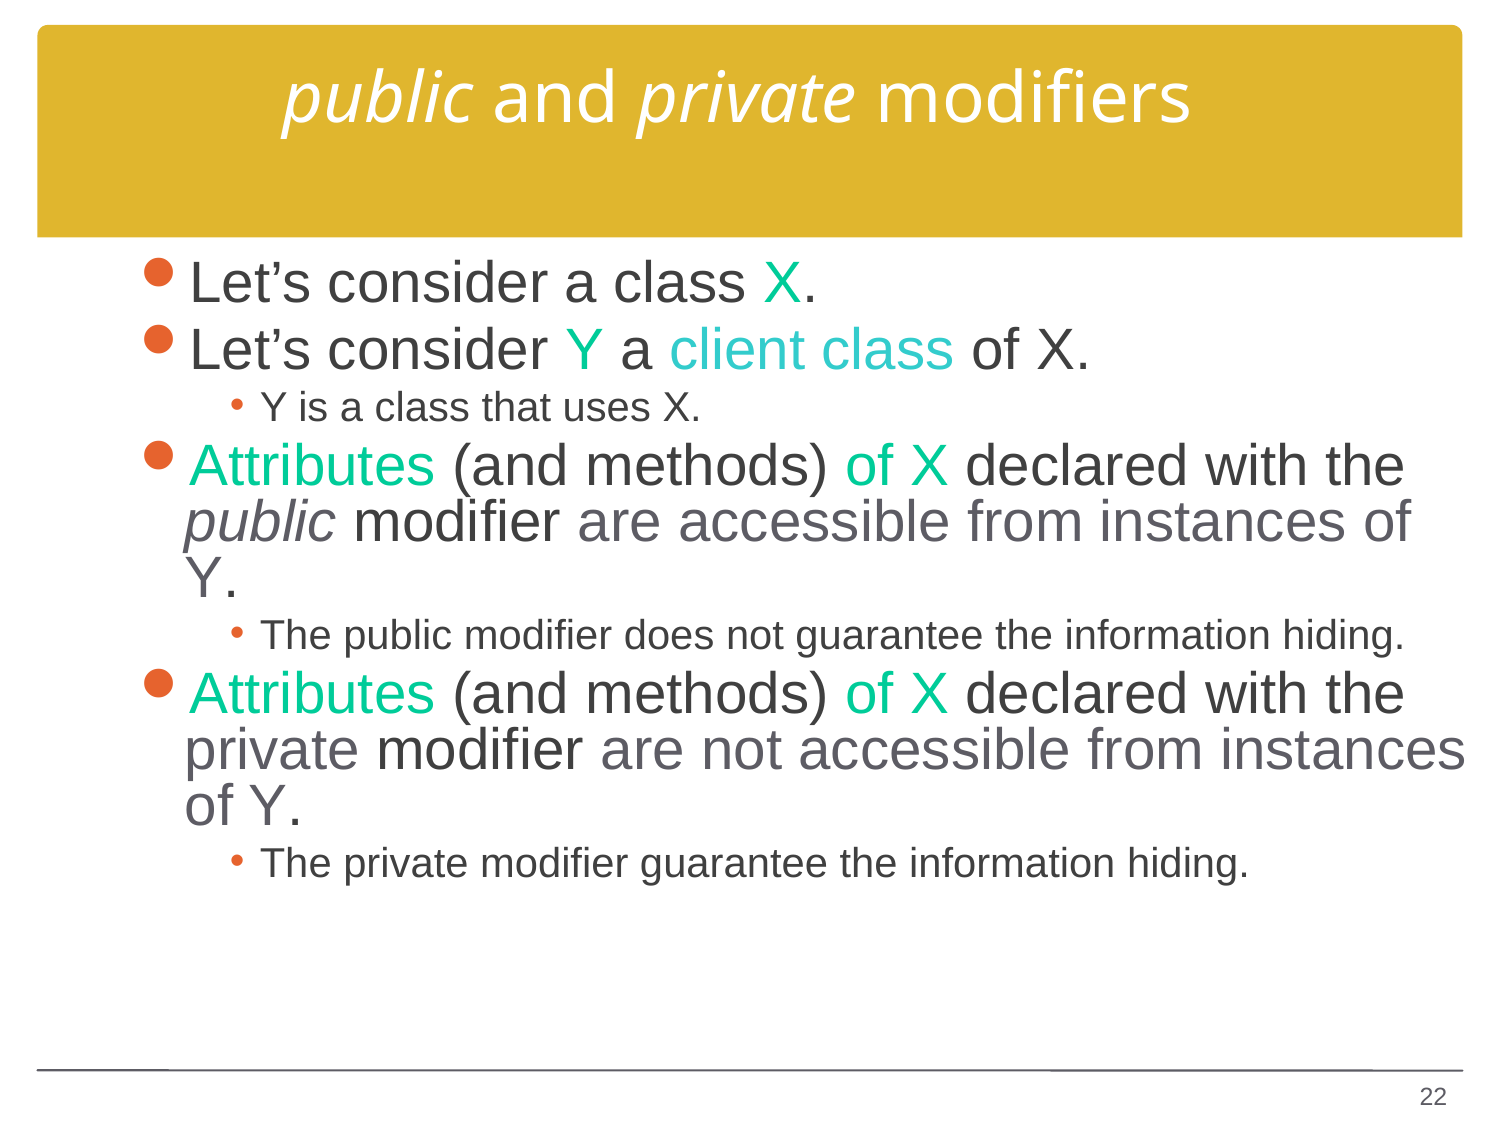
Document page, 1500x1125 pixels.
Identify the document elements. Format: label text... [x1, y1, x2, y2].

slide_number 22 [1112, 1069, 1463, 1123]
list Let’s consider a class X. Let’s consider Y a client class of X. Y is a class that uses X. Attributes (and methods) of X declared with the public modifier are accessible from instances of Y. The public modifier does not guarantee the information hiding. Attributes (and methods) of X declared with the private modifier are not accessible from instances of Y. The private modifier guarantee the information hiding. [124, 249, 1488, 1001]
title public and private modifiers [99, 24, 1376, 163]
